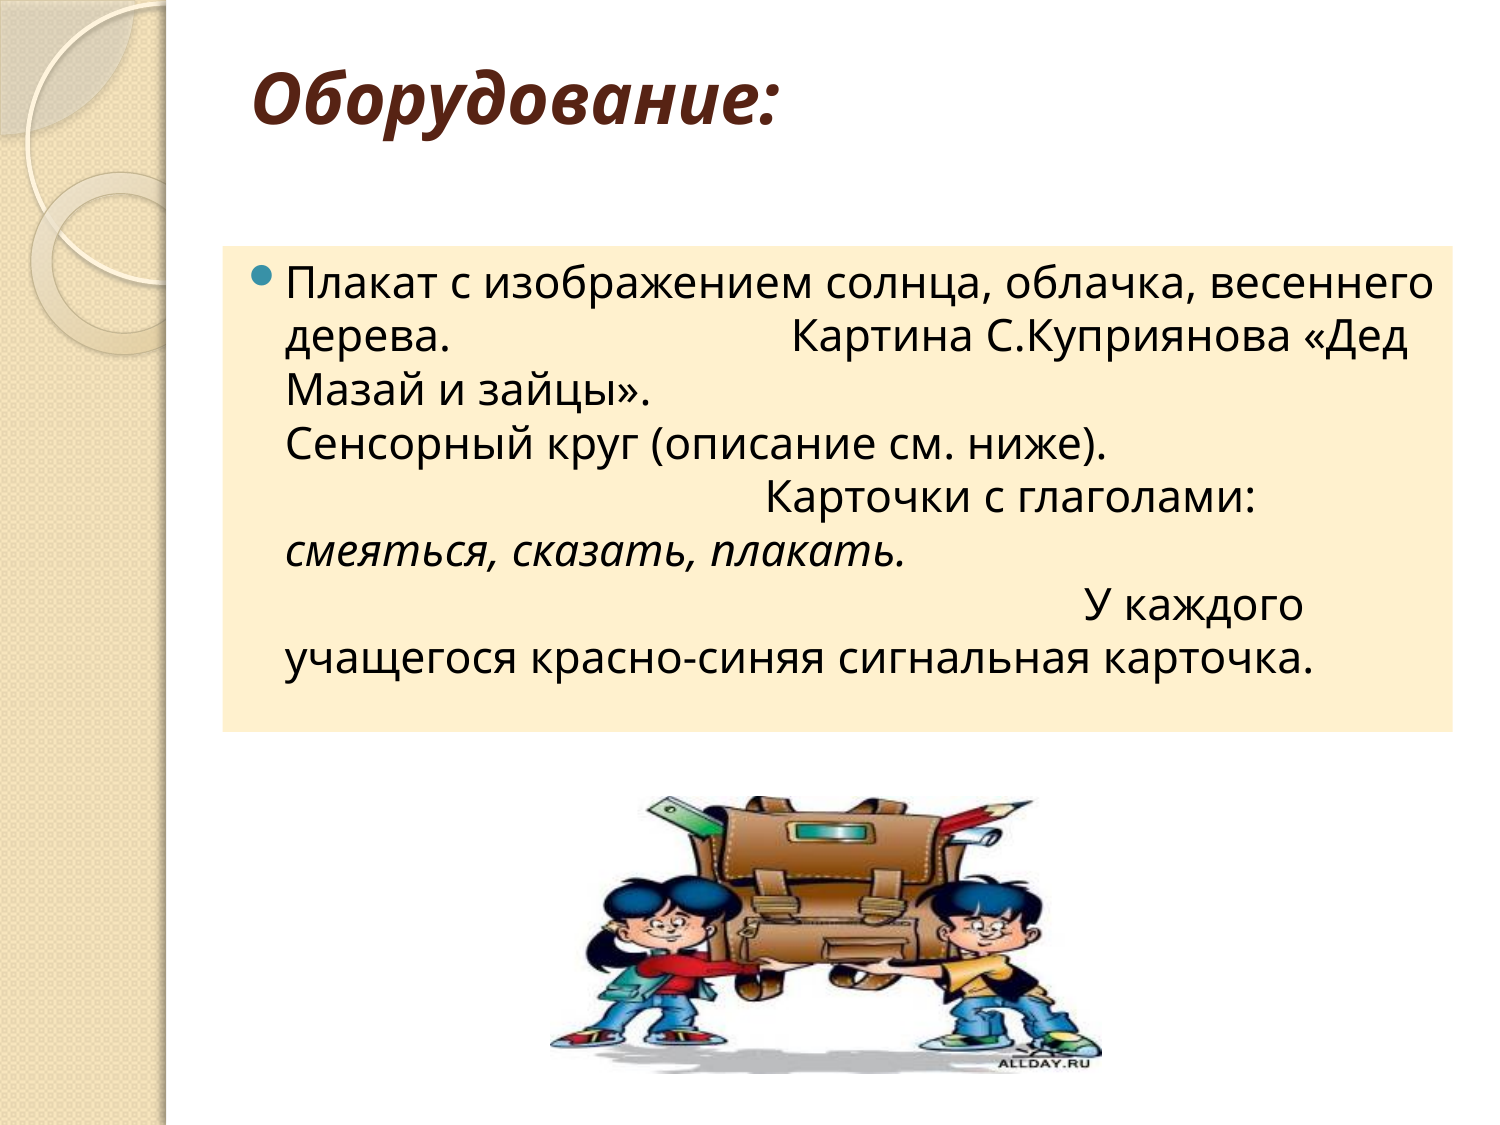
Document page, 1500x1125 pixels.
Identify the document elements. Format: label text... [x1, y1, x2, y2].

title Оборудование: [235, 45, 1466, 233]
picture [550, 796, 1102, 1074]
list Плакат с изображением солнца, облачка, весеннего дерева. Картина С.Куприянова «Дед Мазай и зайцы». Сенсорный круг (описание см. ниже). Карточки с глаголами: смеяться, сказать, плакать. У каждого учащегося красно-синяя сигнальная карточка. [222, 245, 1453, 733]
